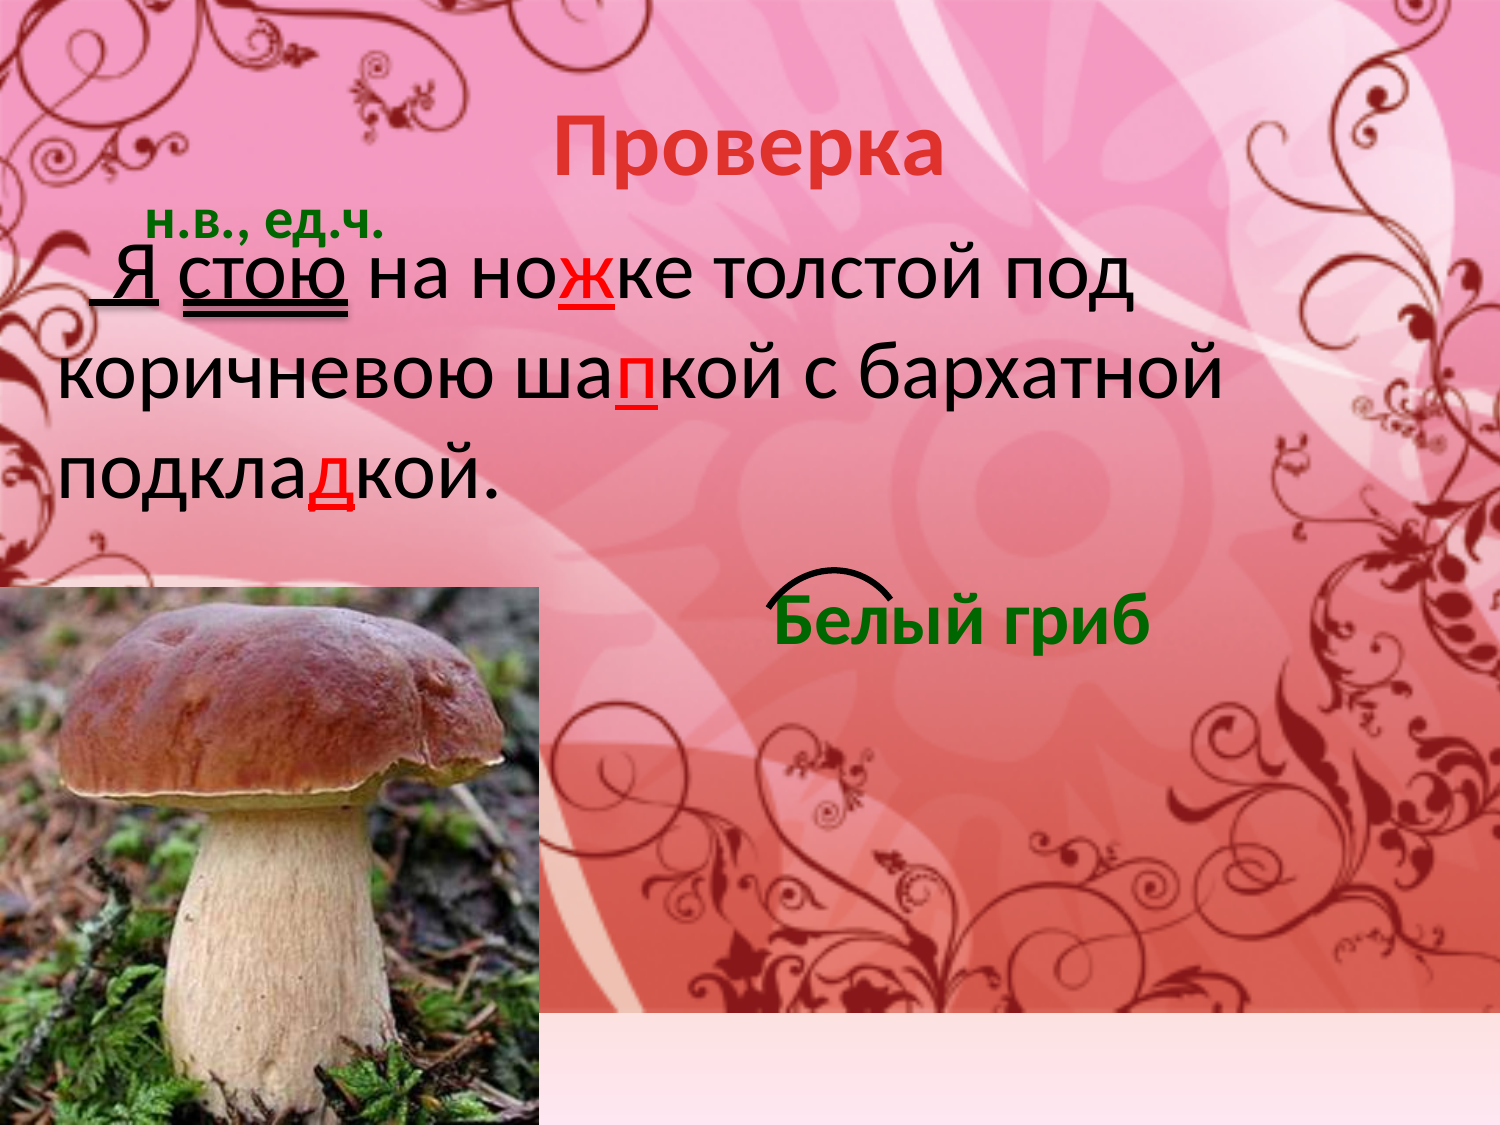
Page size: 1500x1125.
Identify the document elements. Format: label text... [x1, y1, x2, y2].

title Проверка [74, 44, 1426, 207]
text_box н.в., ед.ч. [88, 172, 443, 258]
picture [0, 0, 1500, 1125]
list Я стою на ножке толстой под коричневою шапкой с бархатной подкладкой. [40, 207, 1471, 544]
text_box Белый гриб [655, 562, 1270, 668]
text_box [768, 570, 891, 653]
